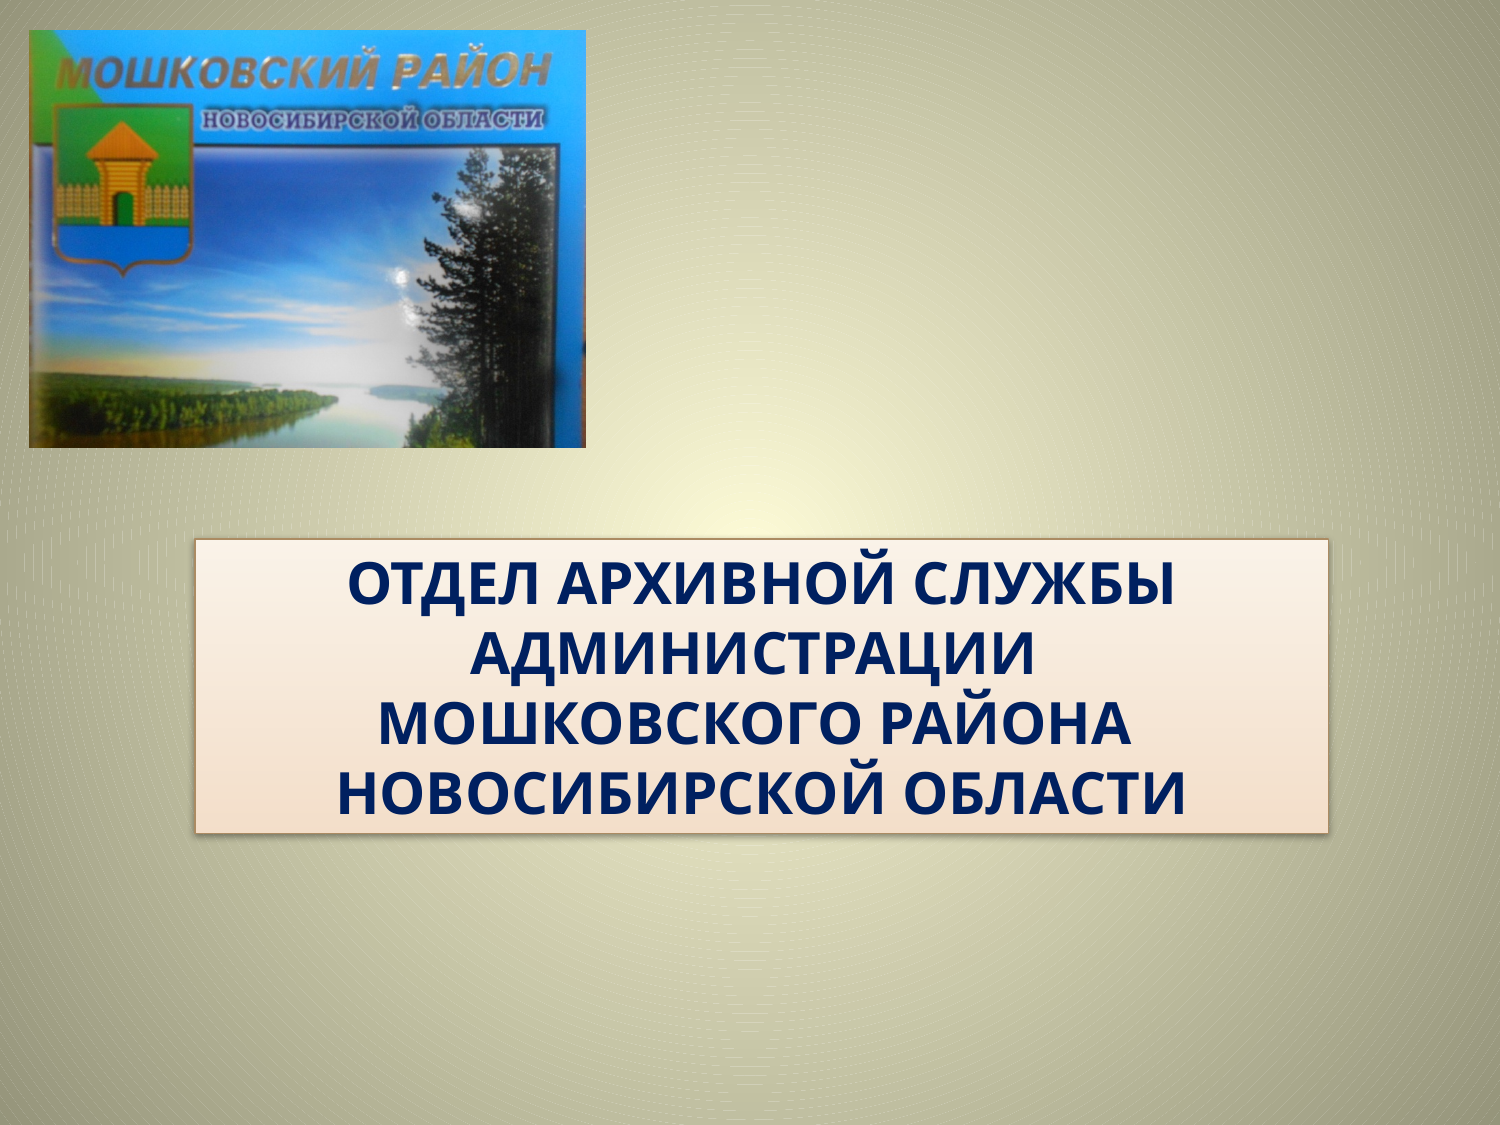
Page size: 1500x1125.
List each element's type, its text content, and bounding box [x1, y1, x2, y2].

text_box ОТДЕЛ АРХИВНОЙ СЛУЖБЫ АДМИНИСТРАЦИИ МОШКОВСКОГО РАЙОНА НОВОСИБИРСКОЙ ОБЛАСТИ [194, 538, 1329, 834]
picture [29, 30, 586, 449]
